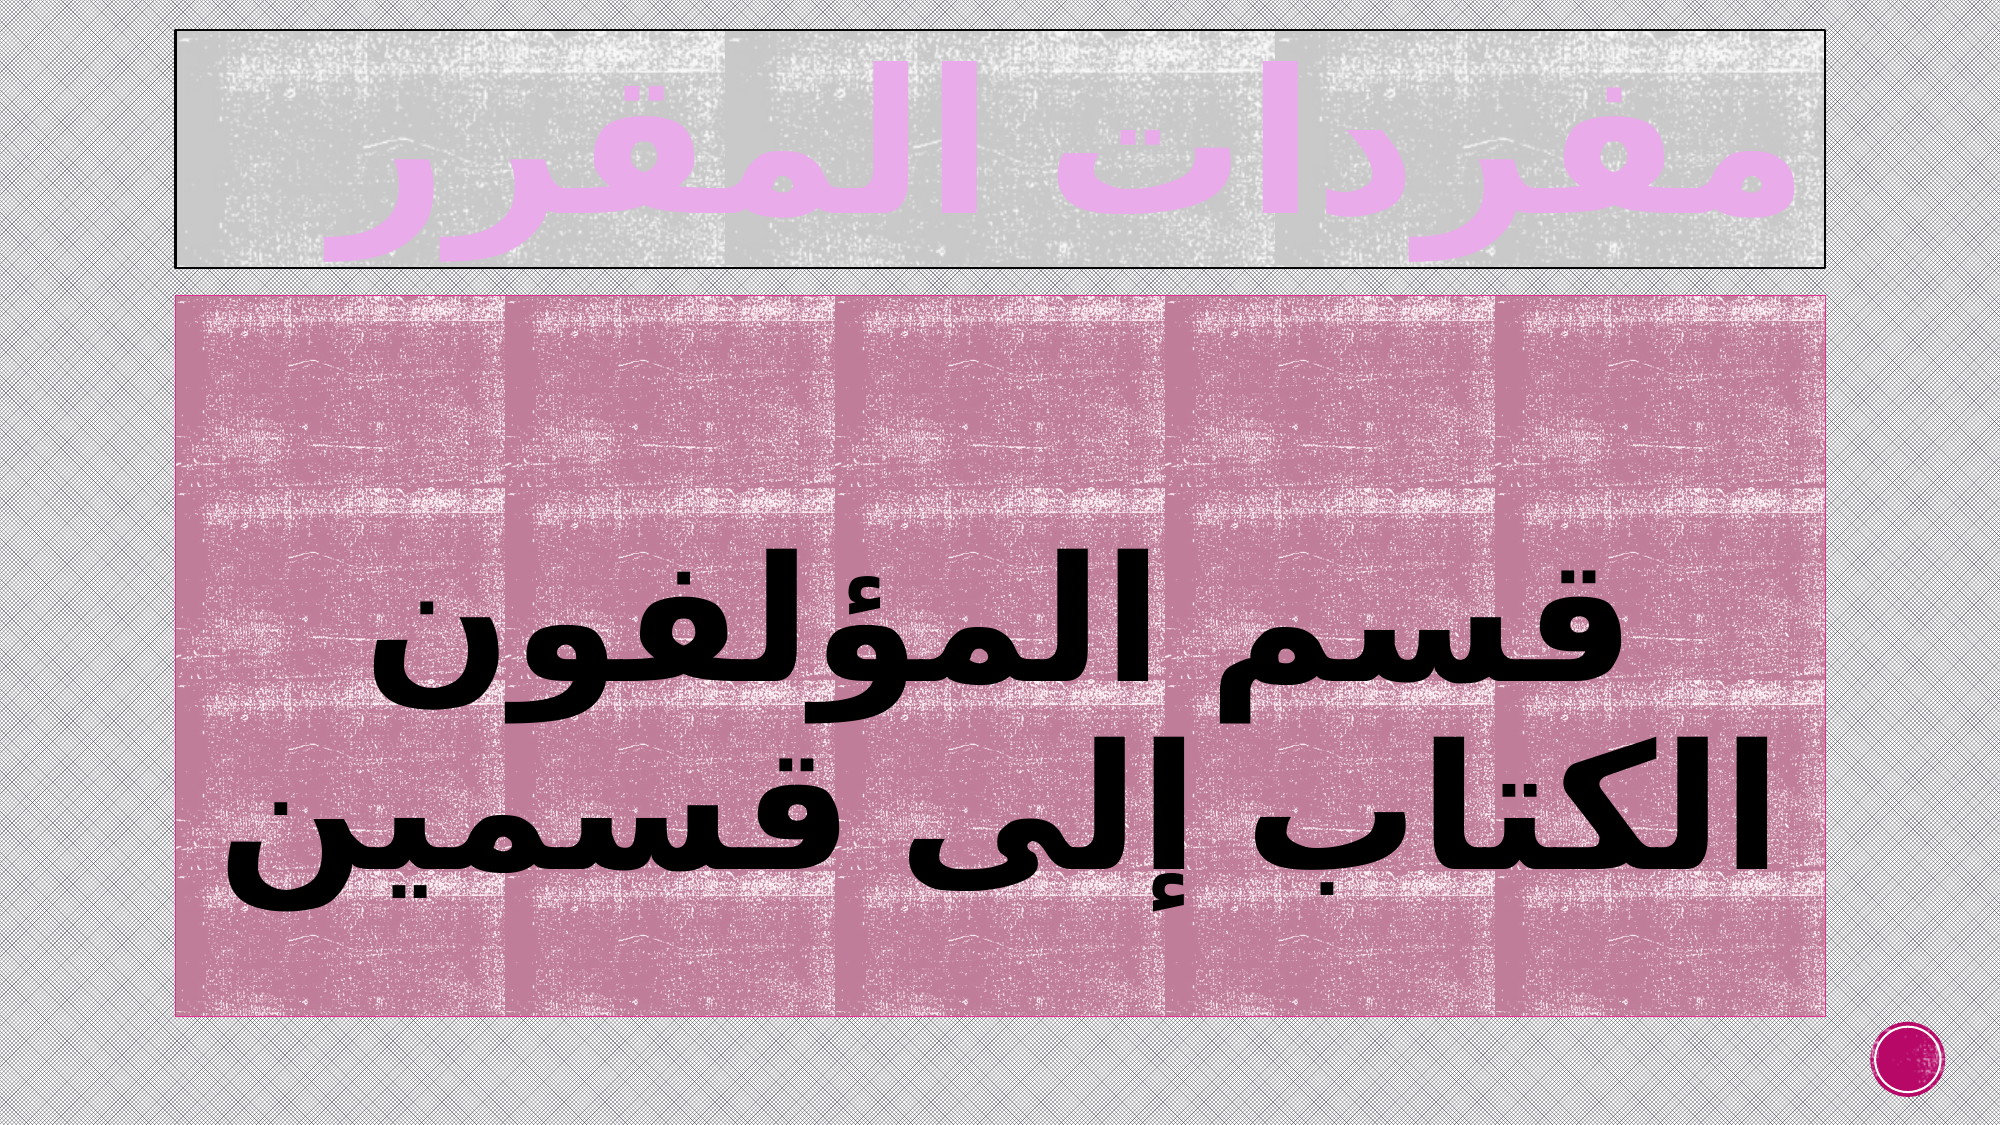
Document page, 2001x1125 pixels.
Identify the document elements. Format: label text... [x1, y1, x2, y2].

title مفردات المقرر [174, 29, 1826, 269]
list قسم المؤلفون الكتاب إلى قسمين [175, 295, 1826, 1017]
